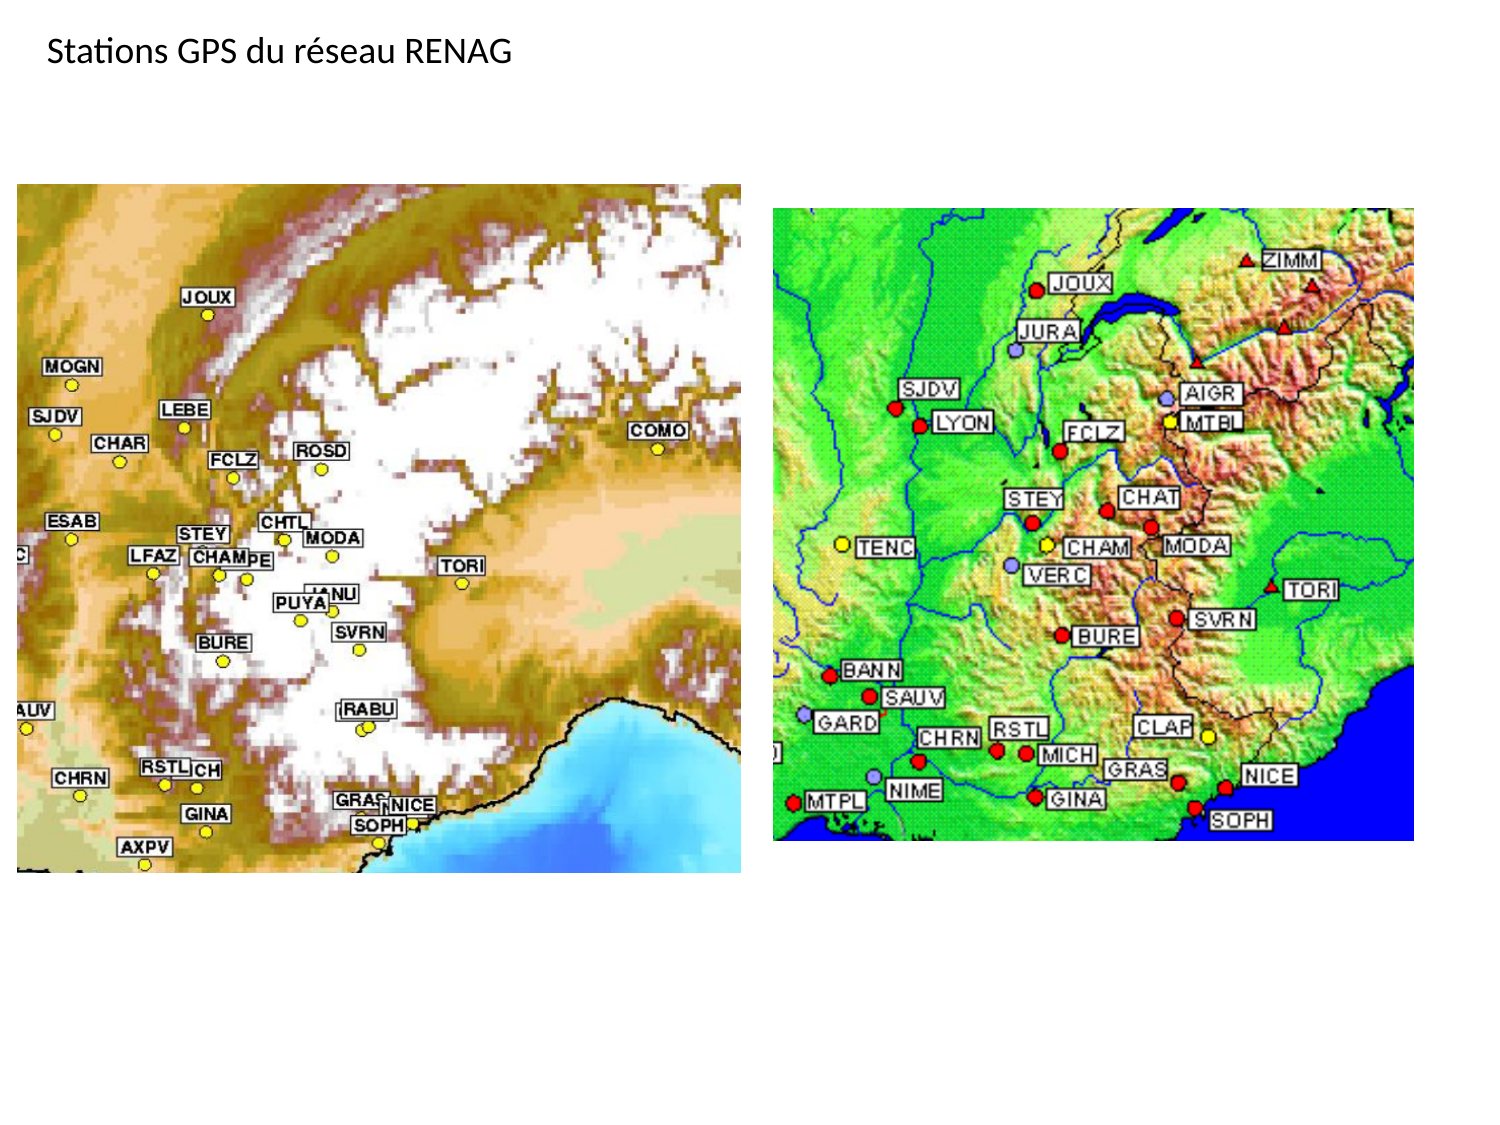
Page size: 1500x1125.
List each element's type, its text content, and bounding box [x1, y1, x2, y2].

picture [773, 207, 1414, 842]
picture [17, 184, 741, 873]
text_box Stations GPS du réseau RENAG [32, 19, 529, 79]
